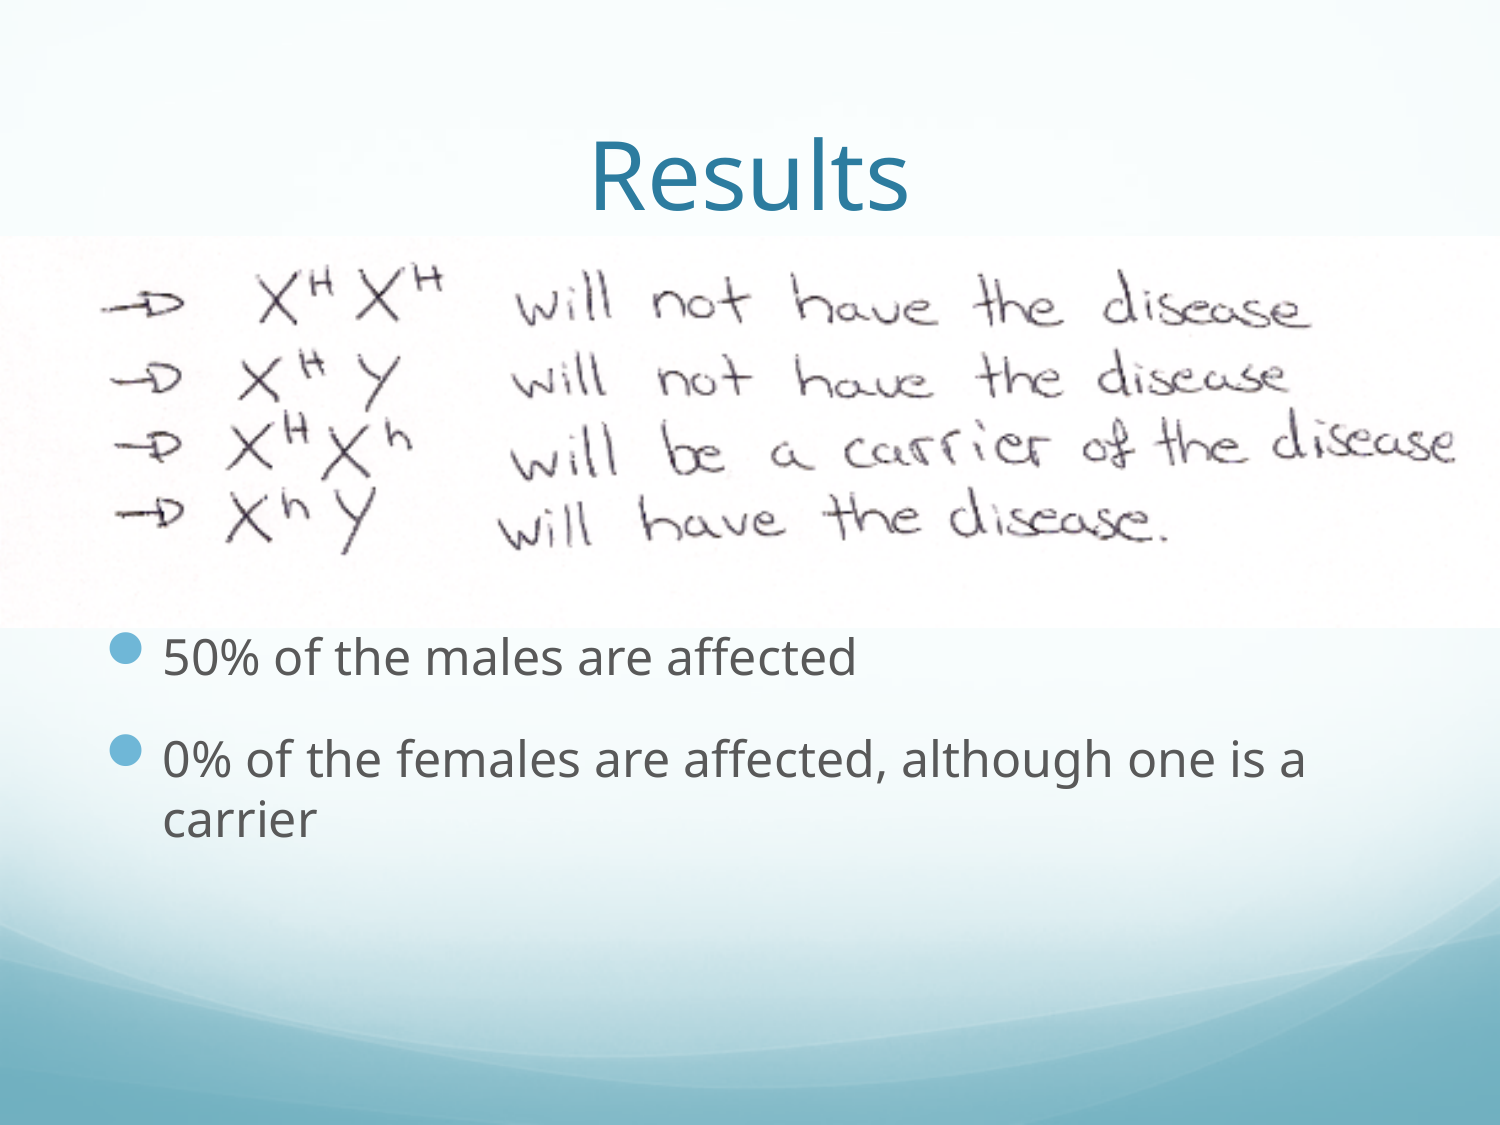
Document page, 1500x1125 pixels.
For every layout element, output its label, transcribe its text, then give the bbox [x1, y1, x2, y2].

list 50% of the males are affected 0% of the females are affected, although one is a carrier [90, 644, 1410, 1026]
title Results [90, 17, 1410, 233]
picture [0, 236, 1500, 629]
